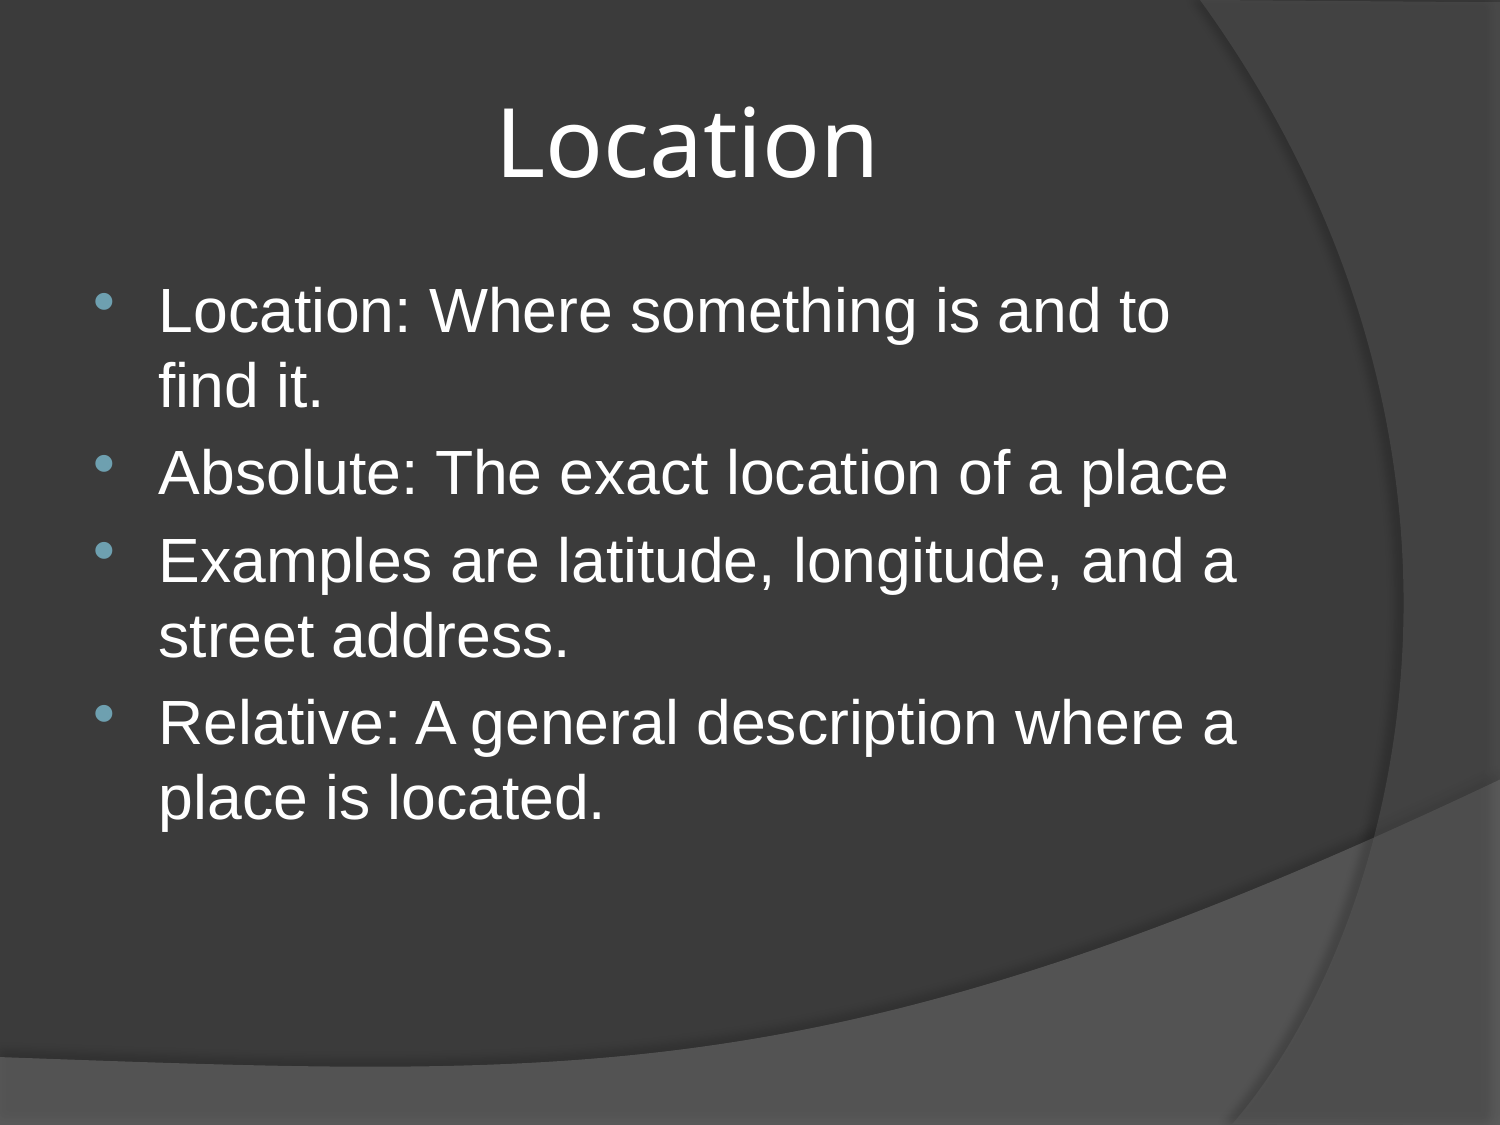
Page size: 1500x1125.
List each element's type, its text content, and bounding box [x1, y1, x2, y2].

title Location [75, 45, 1300, 233]
list Location: Where something is and to find it. Absolute: The exact location of a place Examples are latitude, longitude, and a street address. Relative: A general description where a place is located. [75, 262, 1300, 1005]
